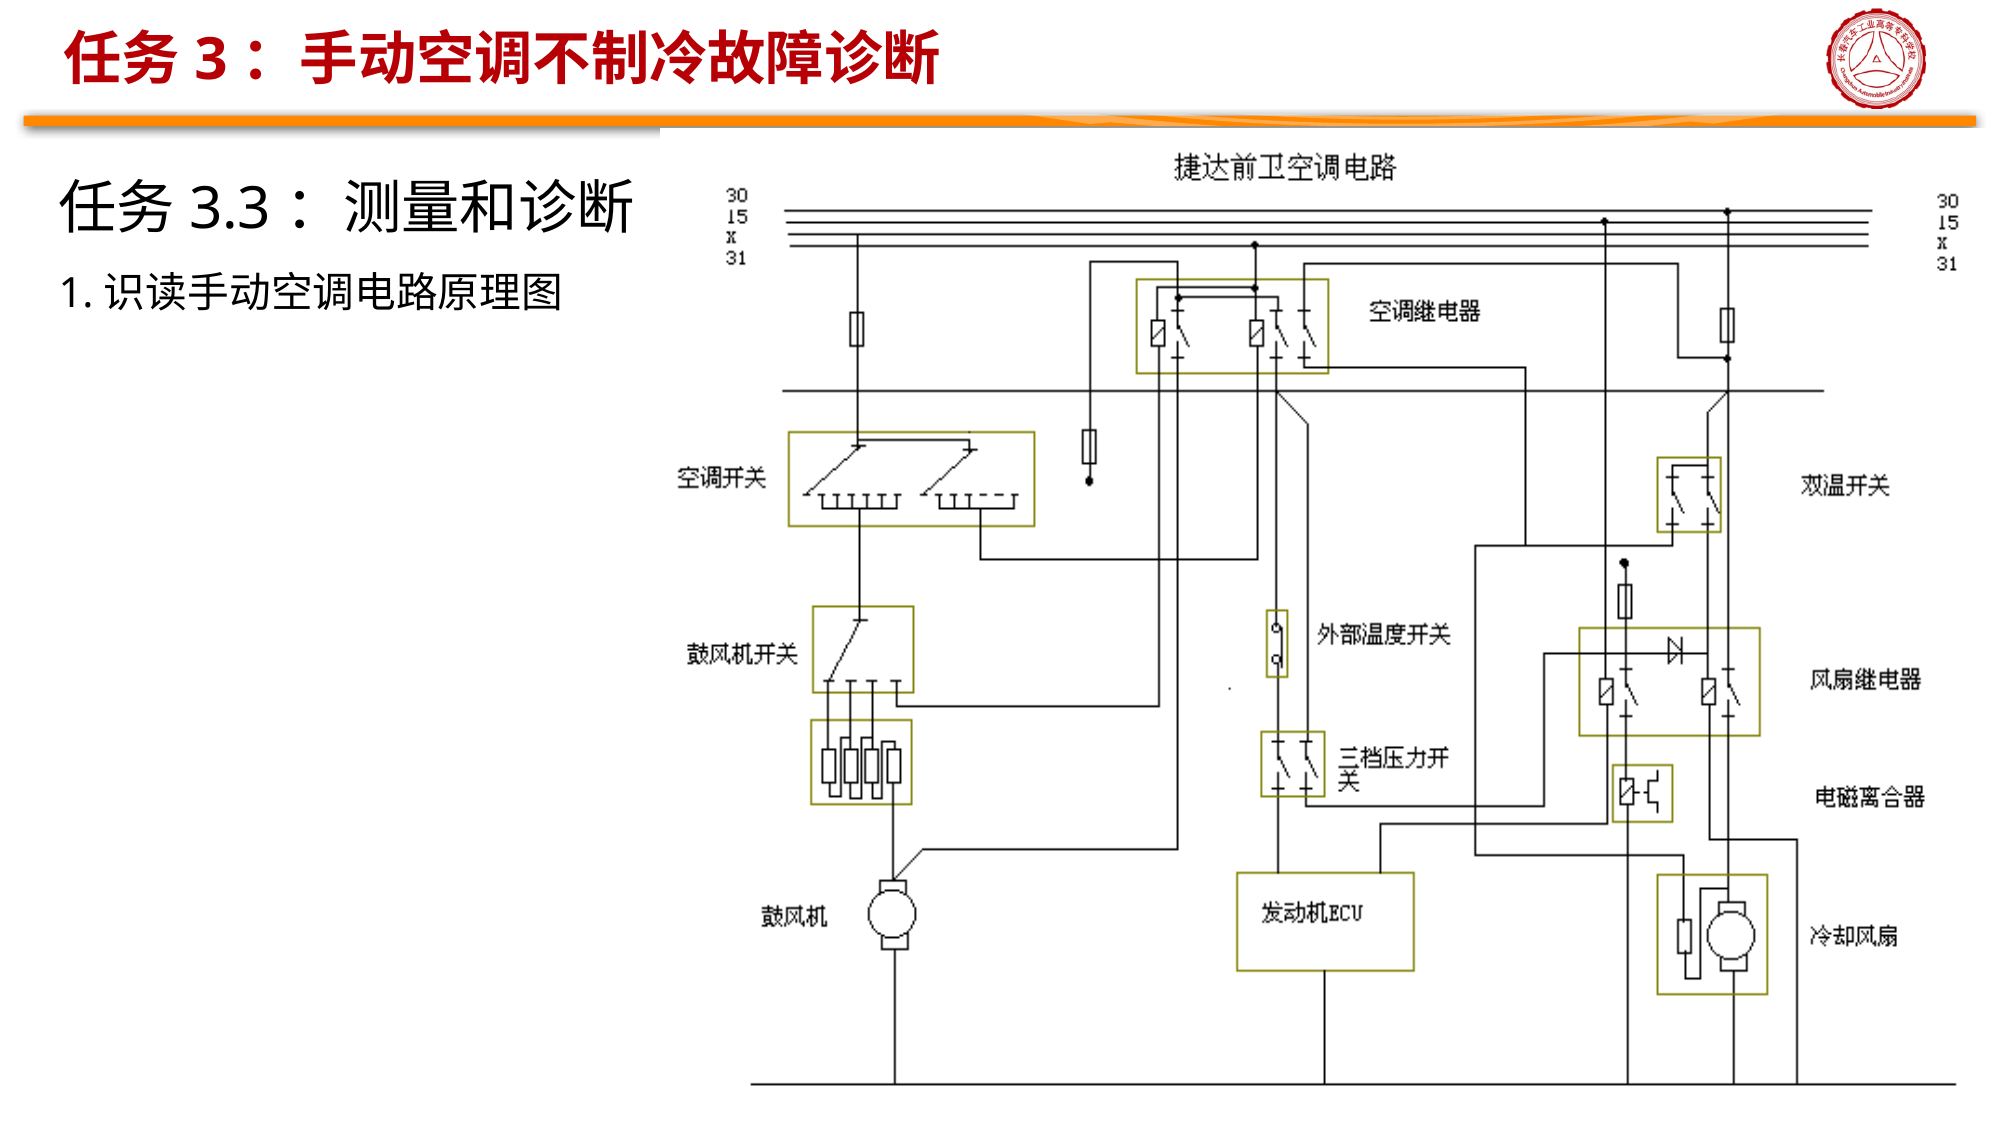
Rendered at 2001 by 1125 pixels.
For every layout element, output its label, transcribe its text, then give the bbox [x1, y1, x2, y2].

picture [1826, 8, 1926, 109]
text_box 任务3.3：测量和诊断 1.识读手动空调电路原理图 [43, 128, 654, 323]
picture [660, 128, 1990, 1125]
title 任务3：手动空调不制冷故障诊断 [49, 21, 1557, 121]
